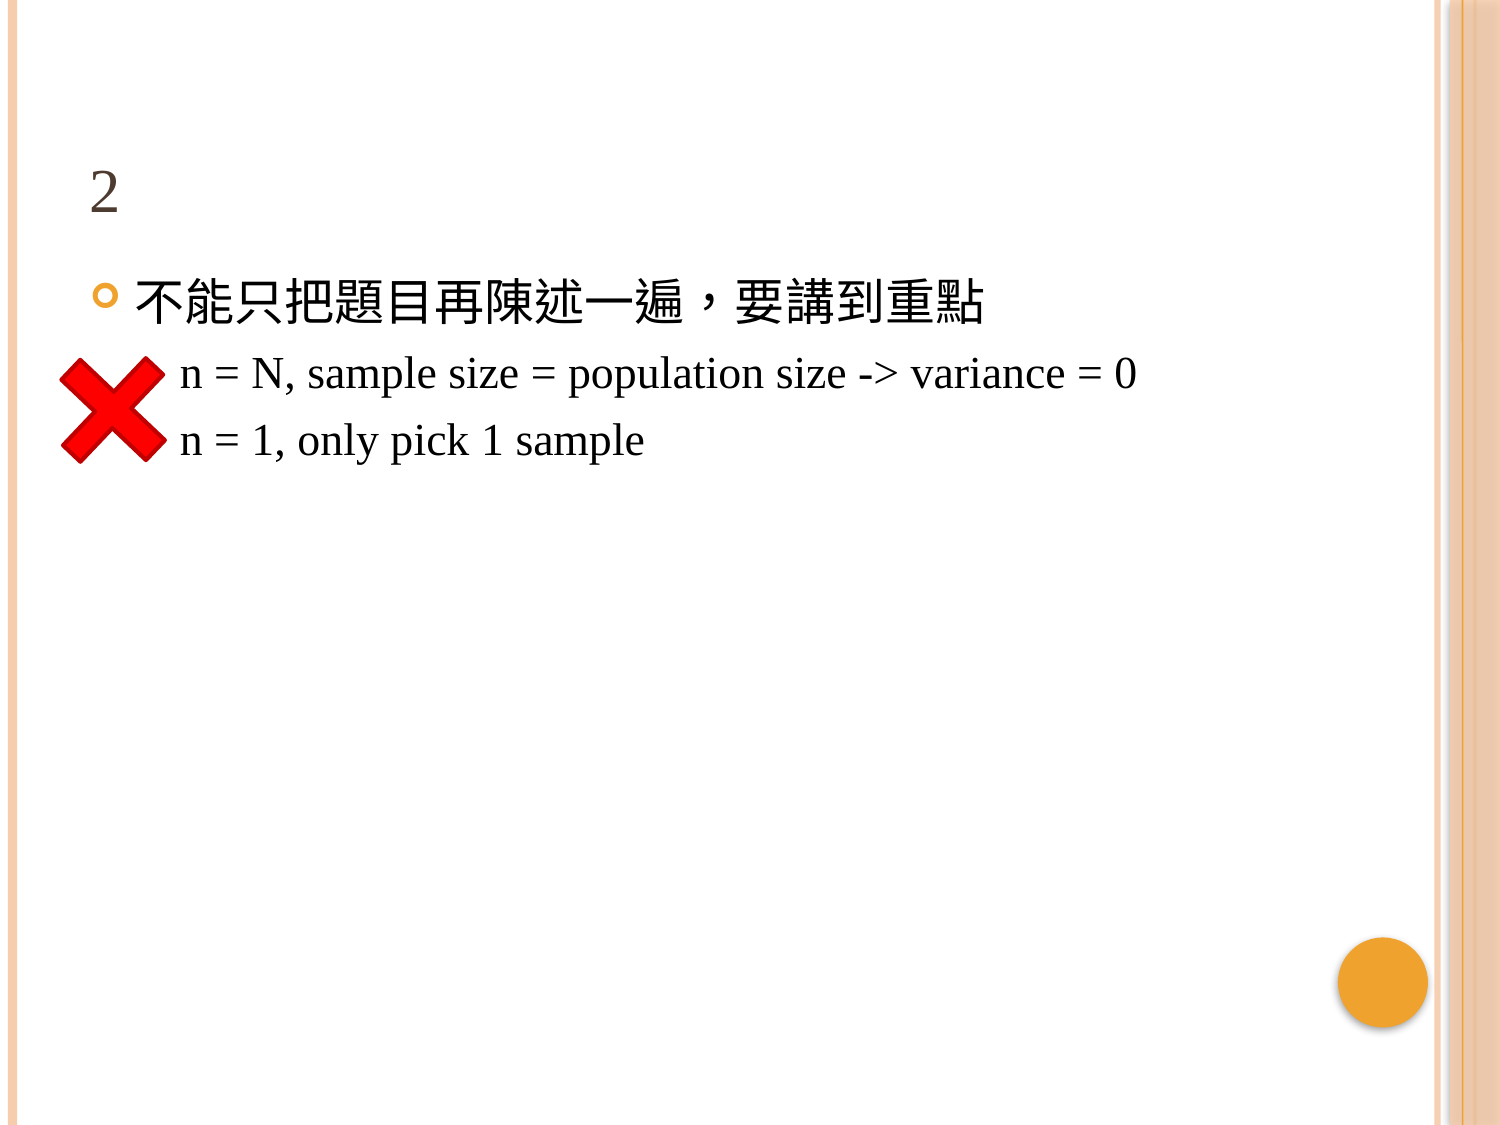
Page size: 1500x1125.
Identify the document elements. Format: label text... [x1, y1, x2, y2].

title 2 [75, 45, 1300, 233]
text_box [59, 356, 167, 464]
list 不能只把題目再陳述一遍，要講到重點 n = N, sample size = population size -> variance = 0 n = 1, only pick 1 sample [75, 262, 1300, 1062]
